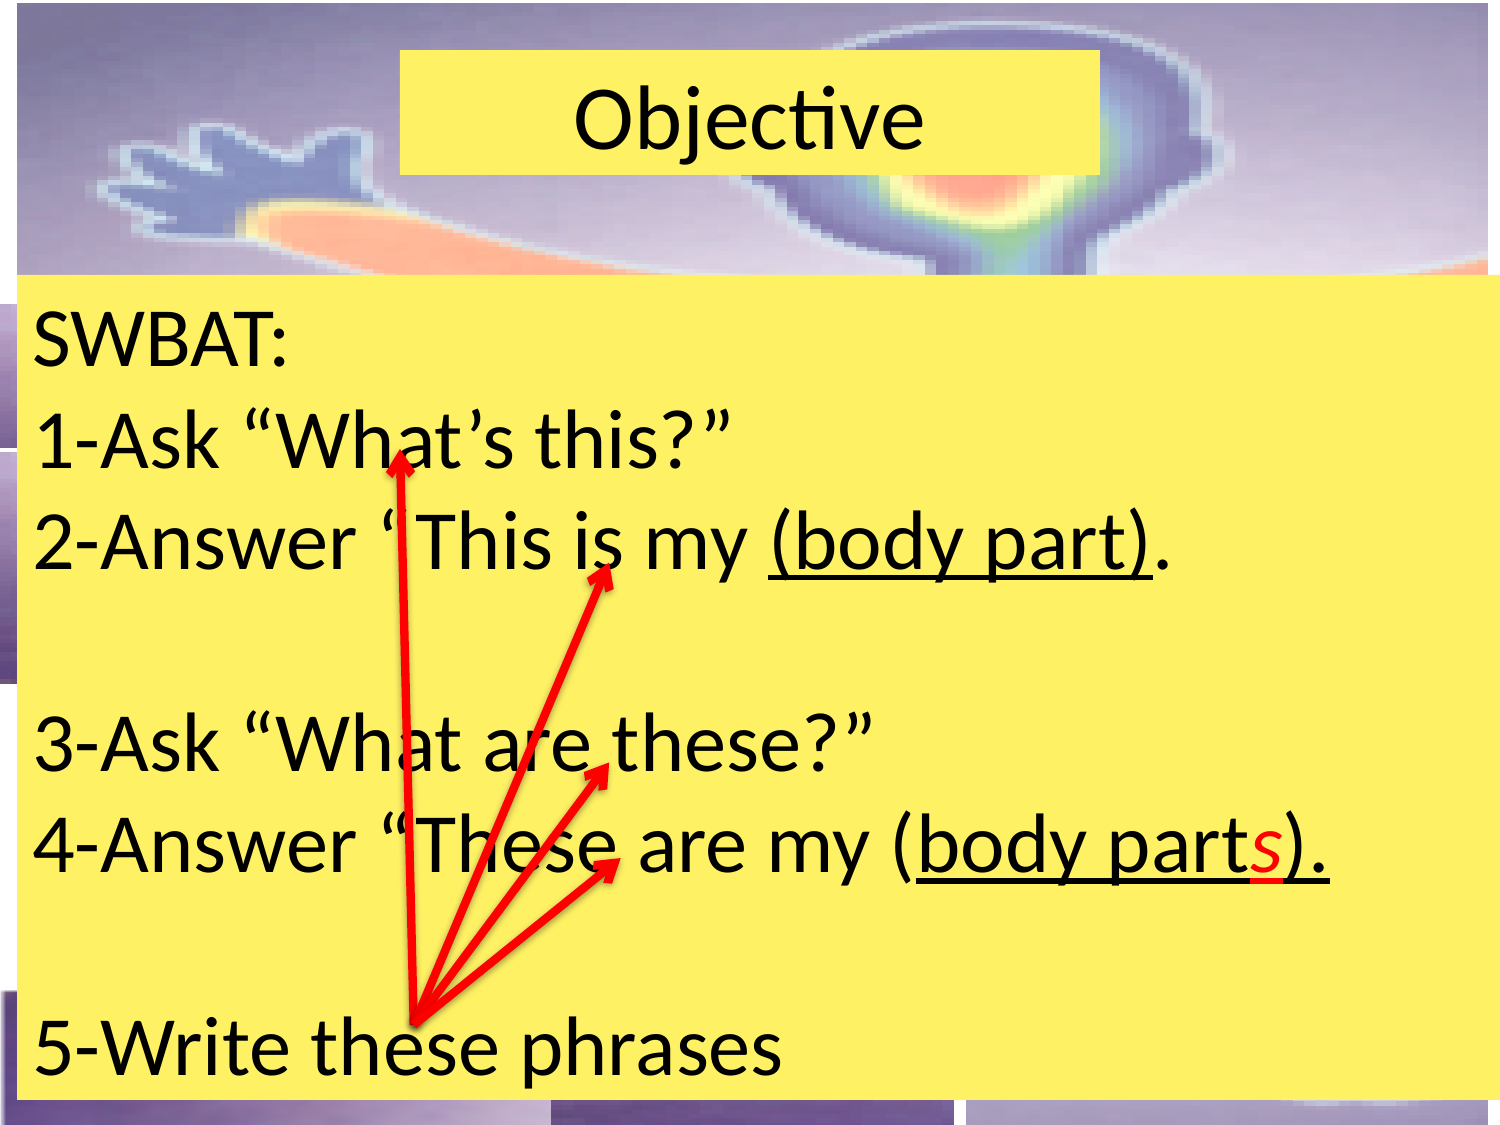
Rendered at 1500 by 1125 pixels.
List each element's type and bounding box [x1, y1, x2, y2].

text_box [0, 0, 1500, 1125]
text_box [399, 448, 621, 1026]
